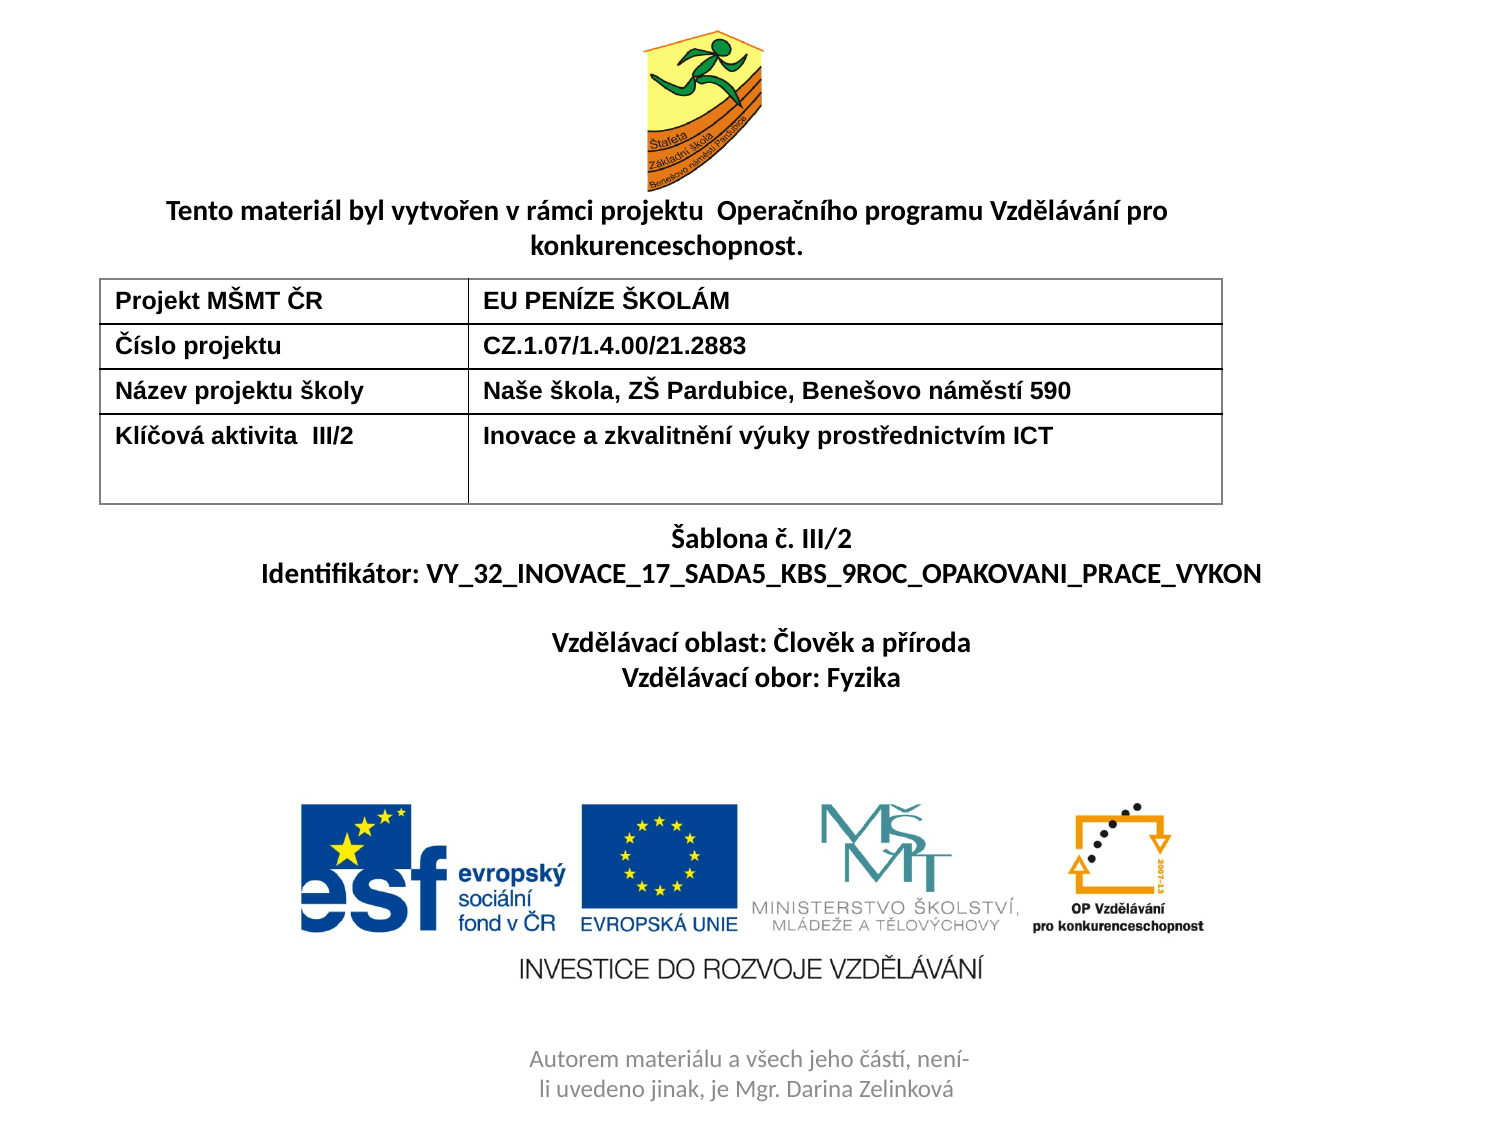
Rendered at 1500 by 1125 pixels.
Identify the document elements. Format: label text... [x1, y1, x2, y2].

table_cell Naše škola, ZŠ Pardubice, Benešovo náměstí 590 [469, 370, 1221, 413]
table_header EU PENÍZE ŠKOLÁM [469, 280, 1221, 323]
picture [253, 762, 1265, 1012]
text_box Tento materiál byl vytvořen v rámci projektu Operačního programu Vzdělávání pro konkurenceschopnost. [100, 184, 1235, 269]
table_cell Název projektu školy [101, 370, 468, 413]
table_cell Klíčová aktivita III/2 [101, 415, 468, 503]
table_cell Inovace a zkvalitnění výuky prostřednictvím ICT [469, 415, 1221, 503]
picture [643, 30, 765, 193]
table_cell Číslo projektu [101, 325, 468, 368]
table_cell CZ.1.07/1.4.00/21.2883 [469, 325, 1221, 368]
footer Autorem materiálu a všech jeho částí, není-li uvedeno jinak, je Mgr. Darina Zelinková [512, 1042, 988, 1103]
text_box [76, 493, 1459, 511]
text_box Šablona č. III/2 Identifikátor: VY_32_INOVACE_17_SADA5_KBS_9ROC_OPAKOVANI_PRACE_VYKON Vzdělávací oblast: Člověk a příroda Vzdělávací obor: Fyzika [64, 511, 1459, 996]
table_header Projekt MŠMT ČR [101, 280, 468, 323]
